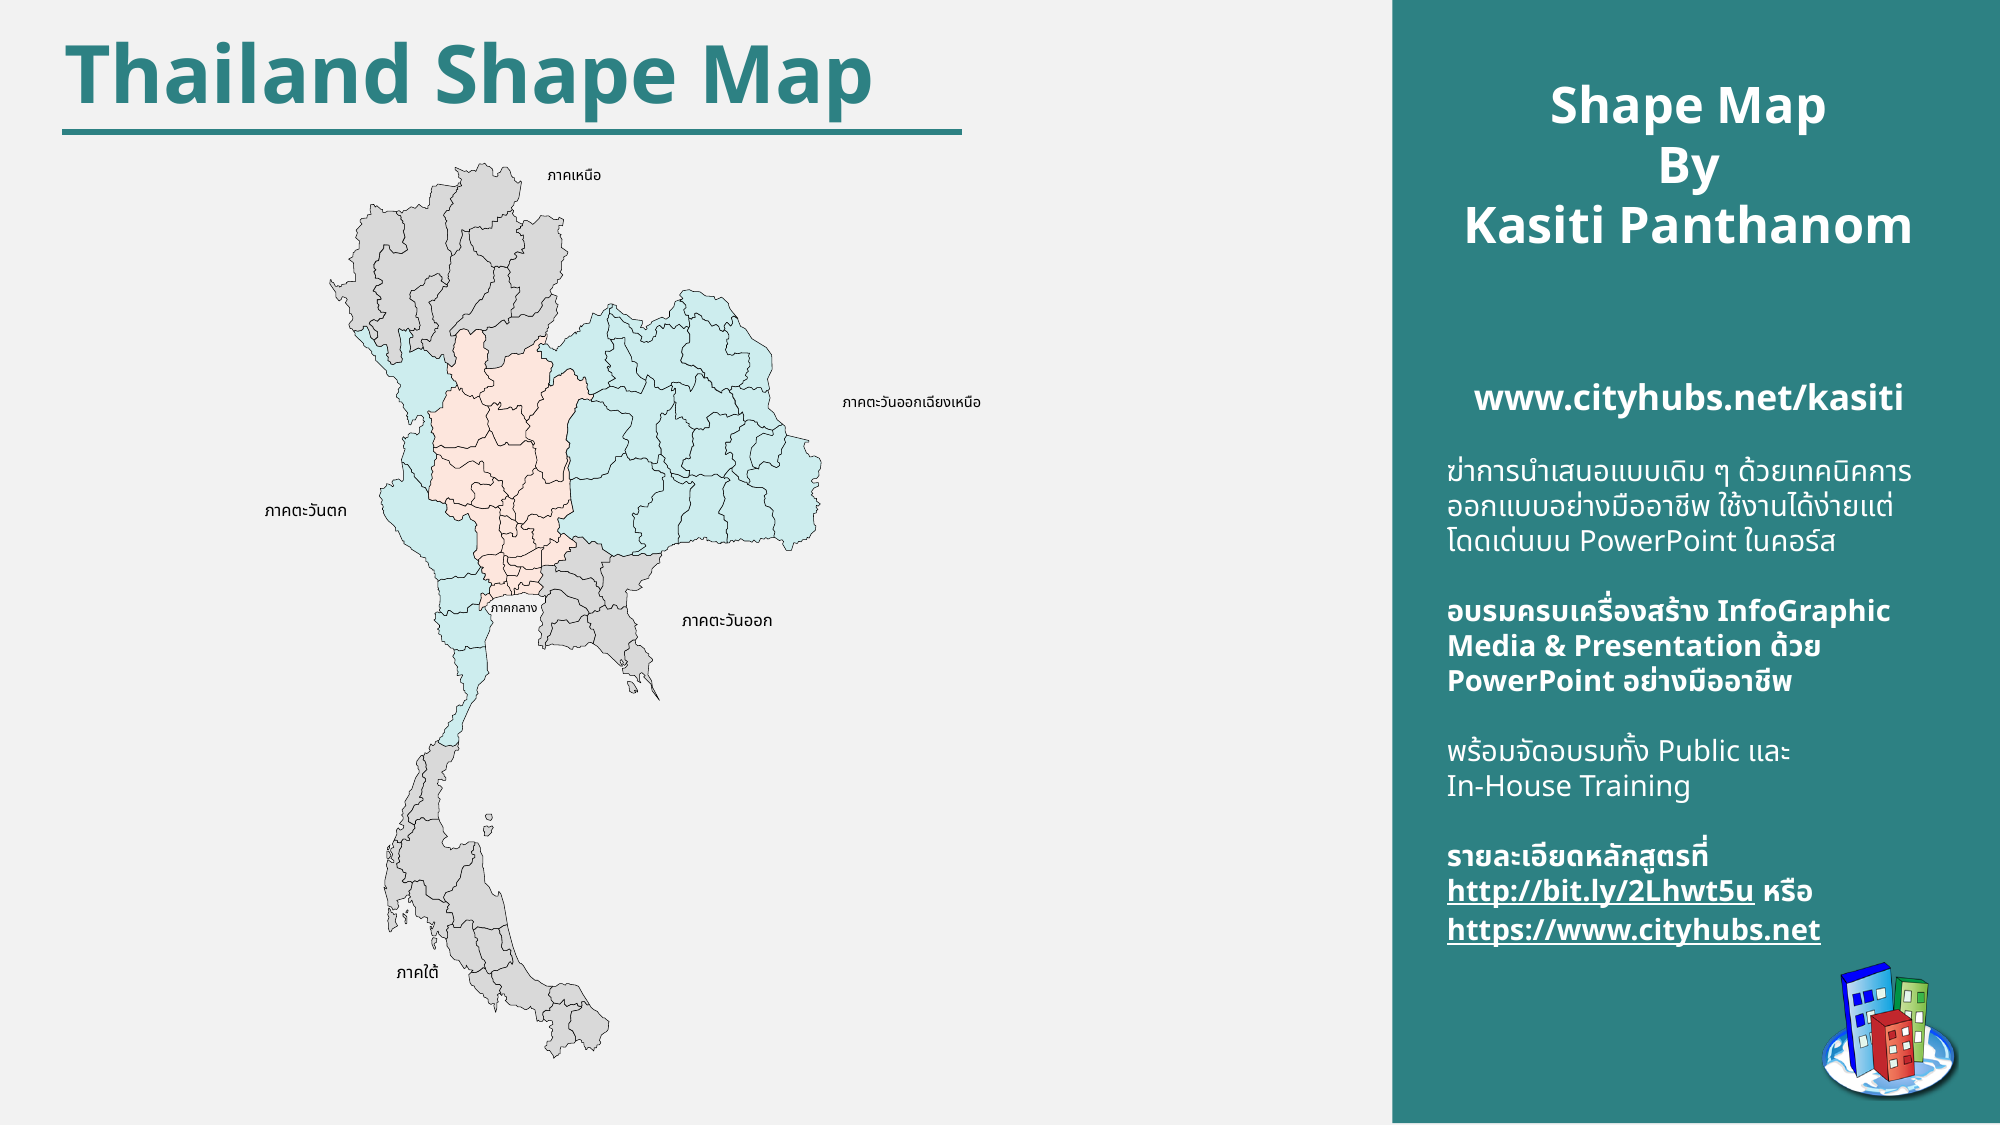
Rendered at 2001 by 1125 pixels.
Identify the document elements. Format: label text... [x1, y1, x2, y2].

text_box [248, 158, 1001, 1059]
picture [1820, 962, 1959, 1101]
text_box Shape Map By Kasiti Panthanom www.cityhubs.net/kasiti ฆ่าการนำเสนอแบบเดิม ๆ ด้วยเทคนิคการออกแบบอย่างมืออาชีพ ใช้งานได้ง่ายแต่โดดเด่นบน PowerPoint ในคอร์ส อบรมครบเครื่องสร้าง InfoGraphic Media & Presentation ด้วย PowerPoint อย่างมืออาชีพ พร้อมจัดอบรมทั้ง Public และ In-House Training รายละเอียดหลักสูตรที่ http://bit.ly/2Lhwt5u หรือ https://www.cityhubs.net [1432, 65, 1946, 1001]
text_box [1390, 0, 2000, 1125]
text_box Thailand Shape Map [49, 15, 891, 128]
